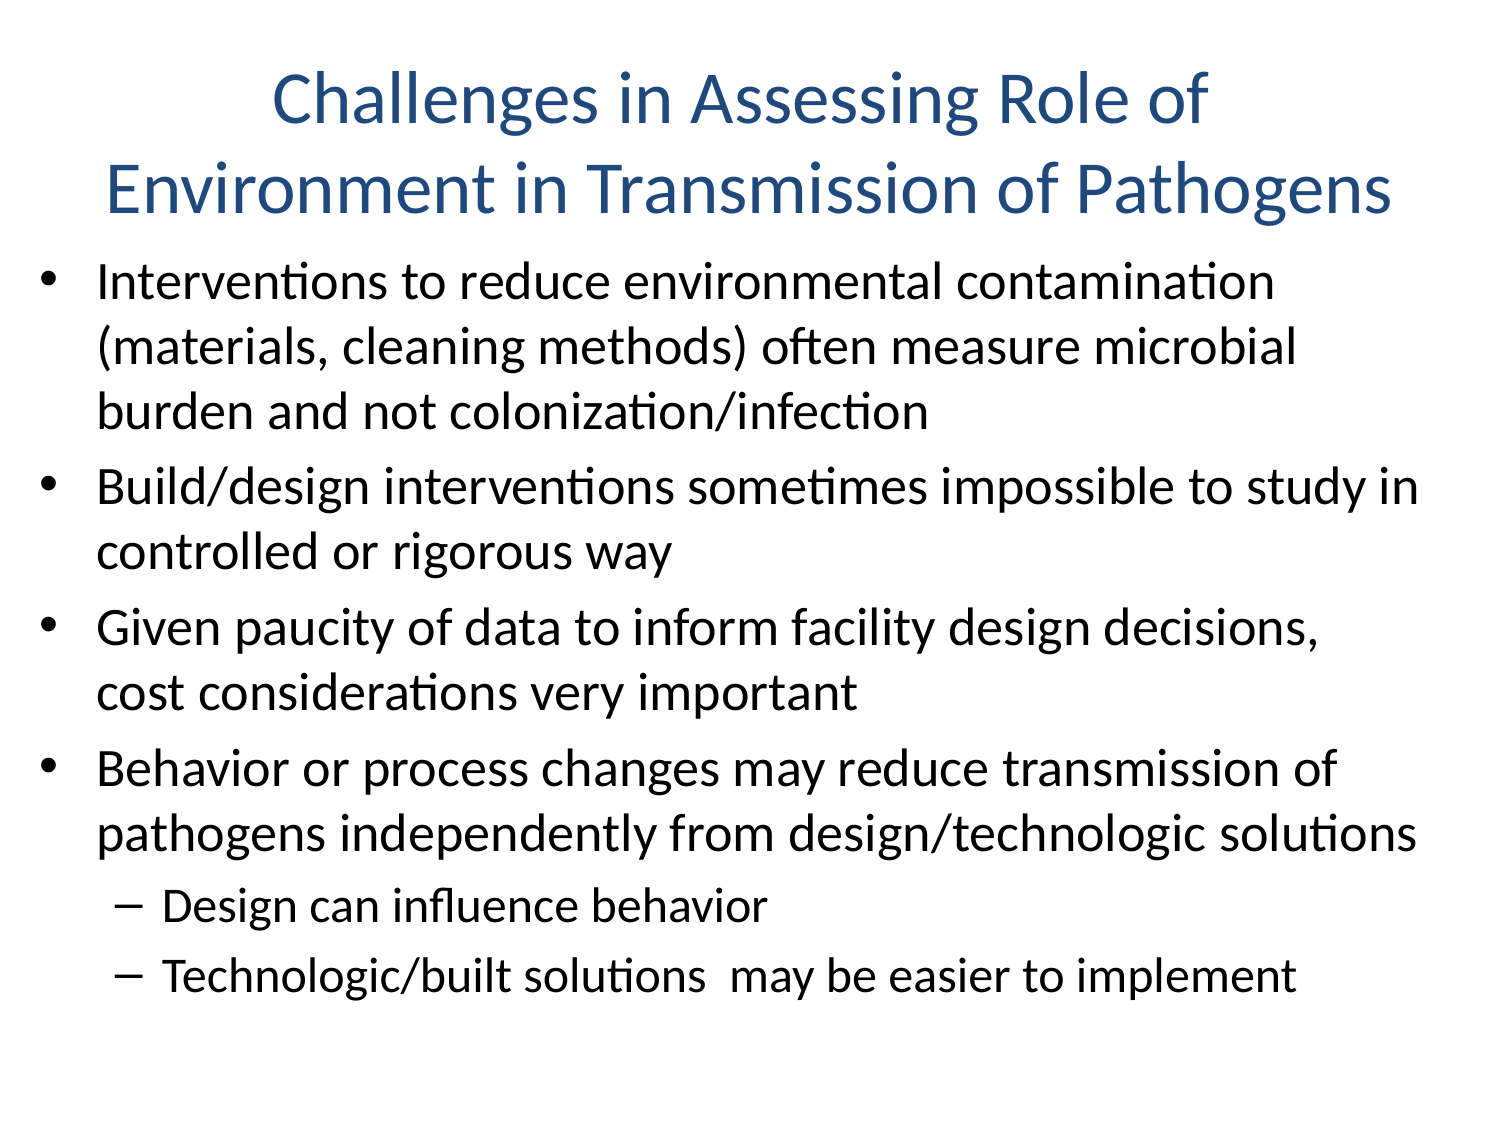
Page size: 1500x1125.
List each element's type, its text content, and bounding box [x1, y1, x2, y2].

title Challenges in Assessing Role of Environment in Transmission of Pathogens [74, 44, 1426, 233]
list Interventions to reduce environmental contamination (materials, cleaning methods) often measure microbial burden and not colonization/infection Build/design interventions sometimes impossible to study in controlled or rigorous way Given paucity of data to inform facility design decisions, cost considerations very important Behavior or process changes may reduce transmission of pathogens independently from design/technologic solutions Design can influence behavior Technologic/built solutions may be easier to implement m [24, 237, 1438, 976]
